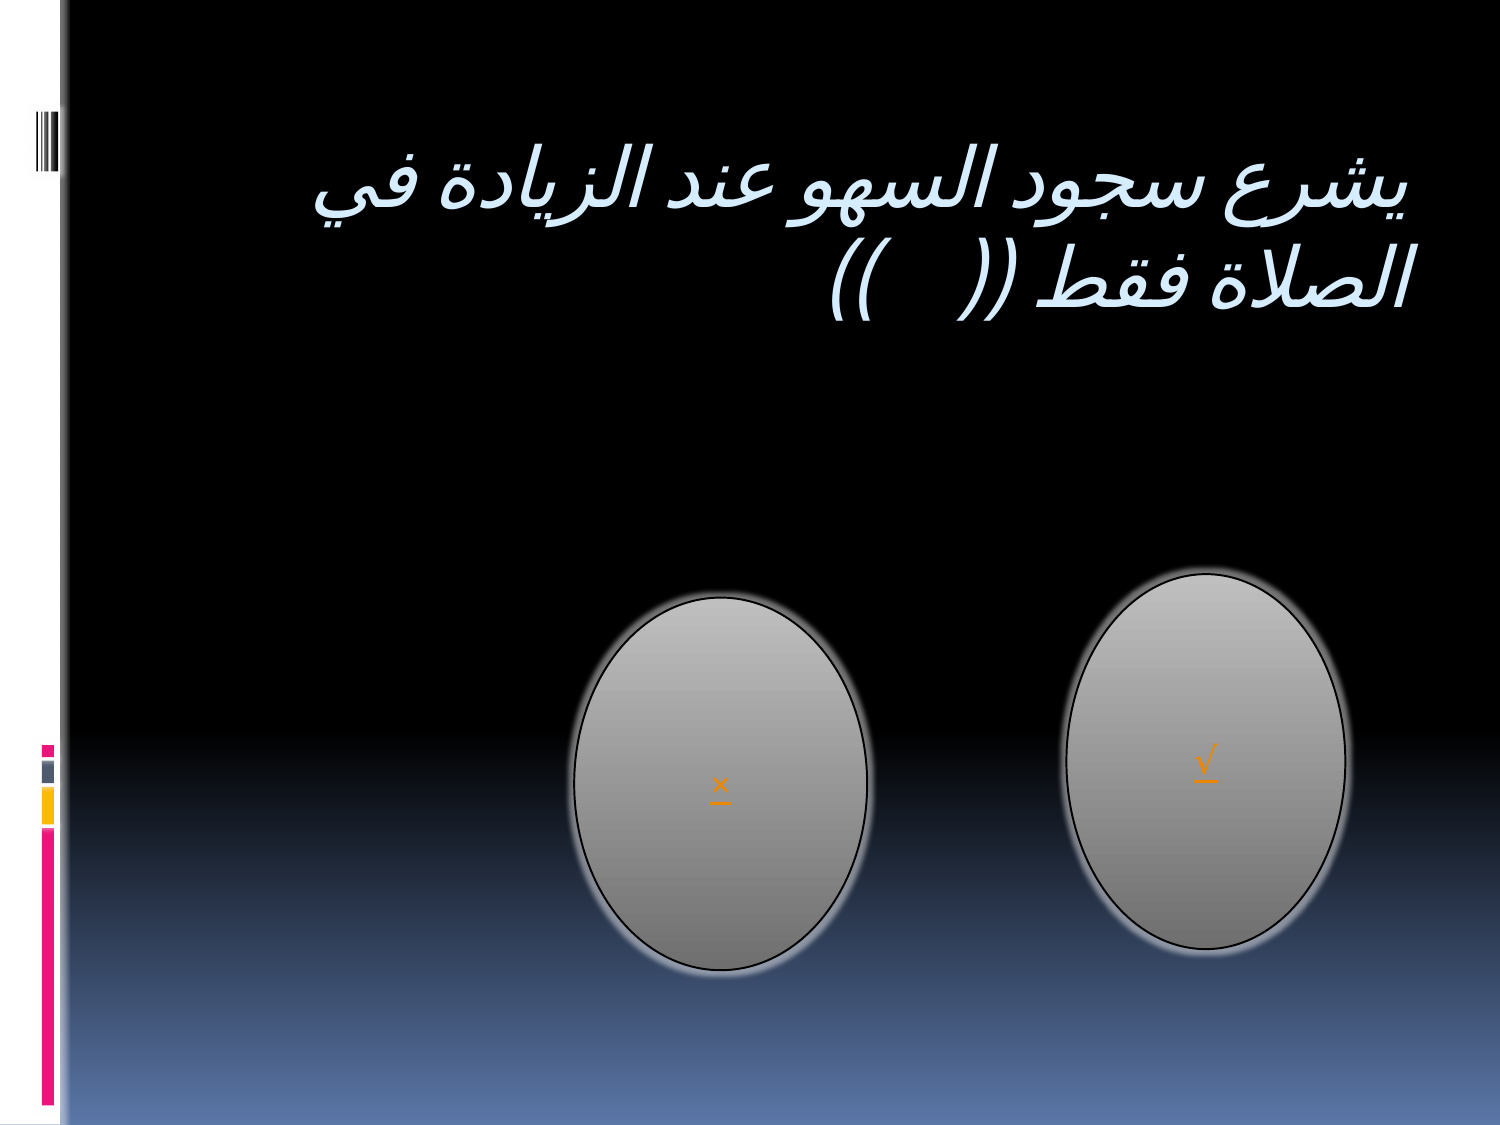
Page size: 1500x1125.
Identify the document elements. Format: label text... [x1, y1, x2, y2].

title يشرع سجود السهو عند الزيادة في الصلاة فقط (( )) [150, 117, 1425, 1043]
text_box √ [1065, 573, 1347, 951]
text_box × [573, 596, 869, 972]
